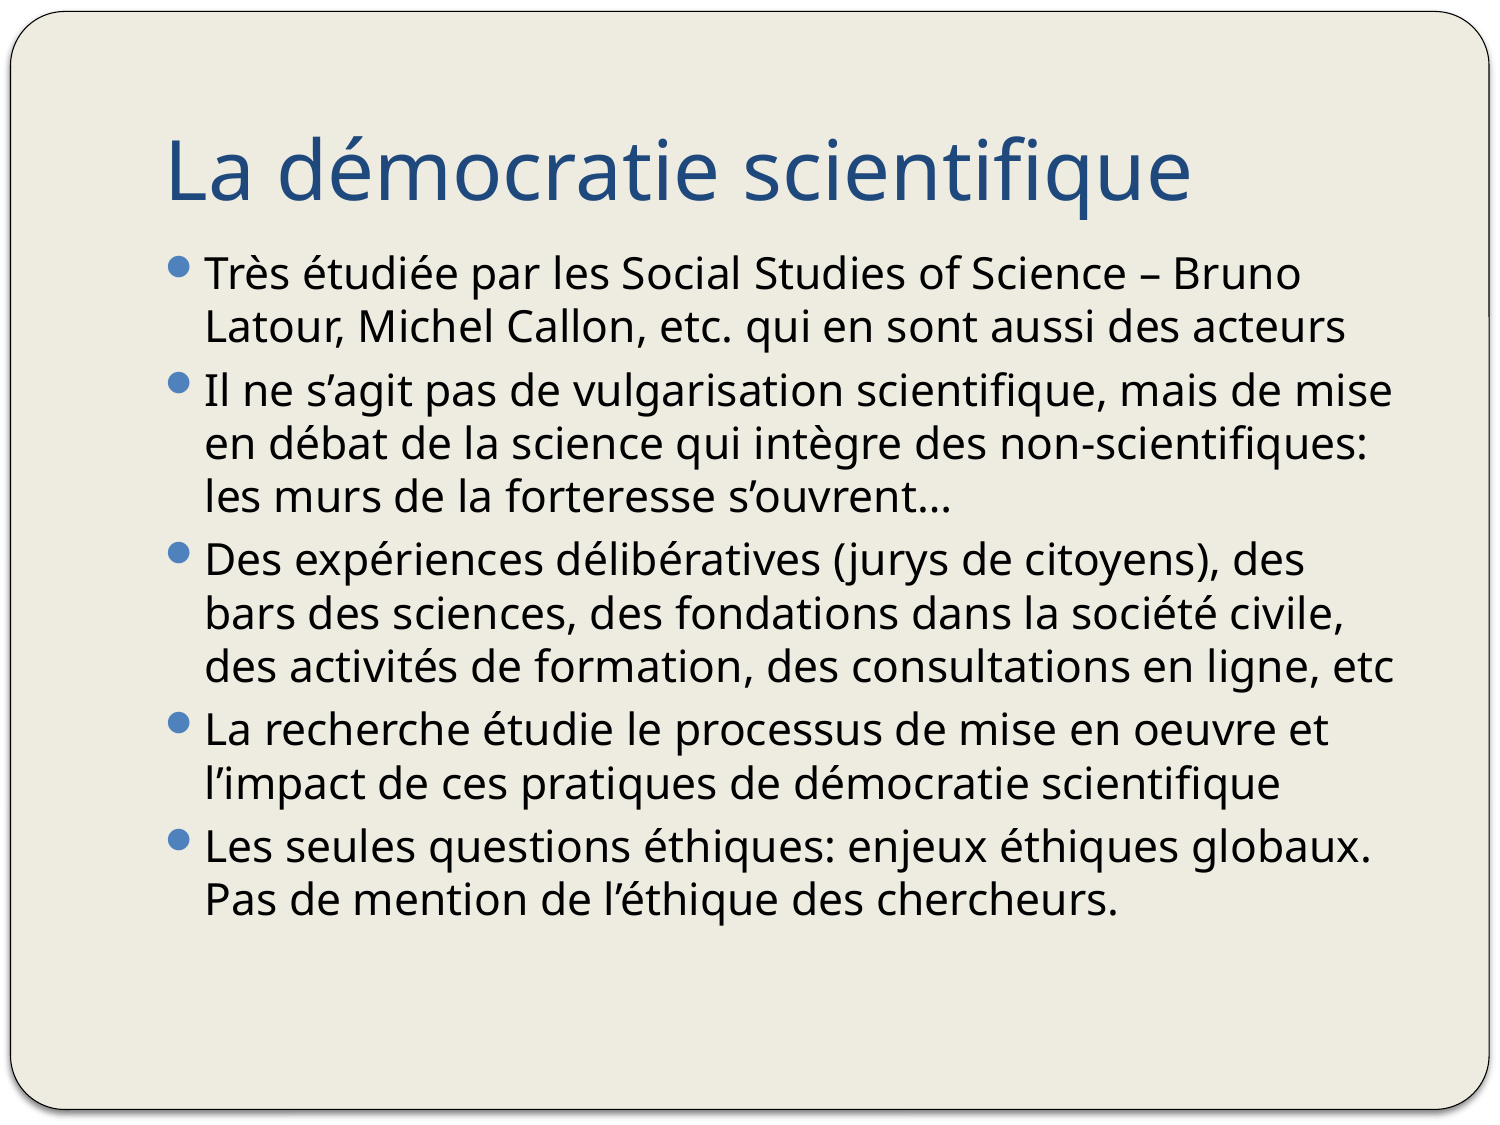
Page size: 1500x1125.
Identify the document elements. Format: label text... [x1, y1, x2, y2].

title La démocratie scientifique [150, 45, 1425, 233]
list Très étudiée par les Social Studies of Science – Bruno Latour, Michel Callon, etc. qui en sont aussi des acteurs Il ne s’agit pas de vulgarisation scientifique, mais de mise en débat de la science qui intègre des non-scientifiques: les murs de la forteresse s’ouvrent… Des expériences délibératives (jurys de citoyens), des bars des sciences, des fondations dans la société civile, des activités de formation, des consultations en ligne, etc La recherche étudie le processus de mise en oeuvre et l’impact de ces pratiques de démocratie scientifique Les seules questions éthiques: enjeux éthiques globaux. Pas de mention de l’éthique des chercheurs. [150, 237, 1425, 988]
